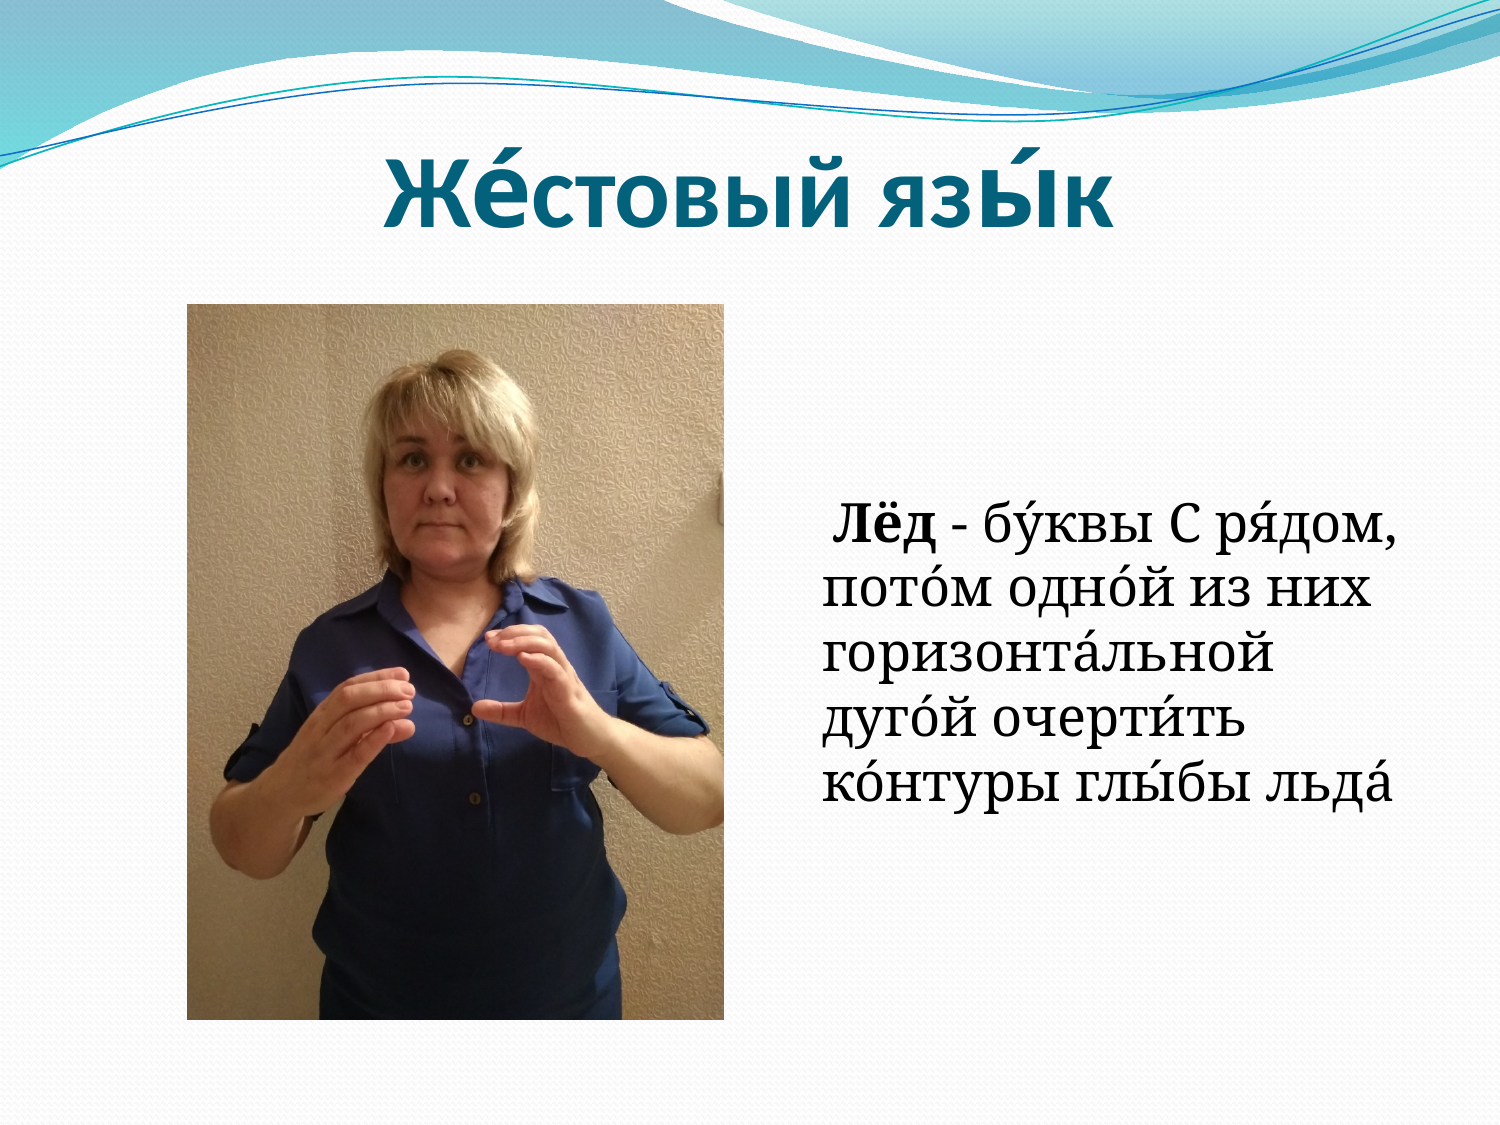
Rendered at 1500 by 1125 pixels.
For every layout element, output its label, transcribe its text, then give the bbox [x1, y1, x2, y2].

list Лёд - бу́квы С ря́дом, пото́м одно́й из них горизонта́льной дуго́й очерти́ть ко́нтуры глы́бы льда́ [762, 480, 1425, 1043]
picture [187, 304, 724, 1020]
title Же́стовый язы́к [75, 115, 1425, 303]
